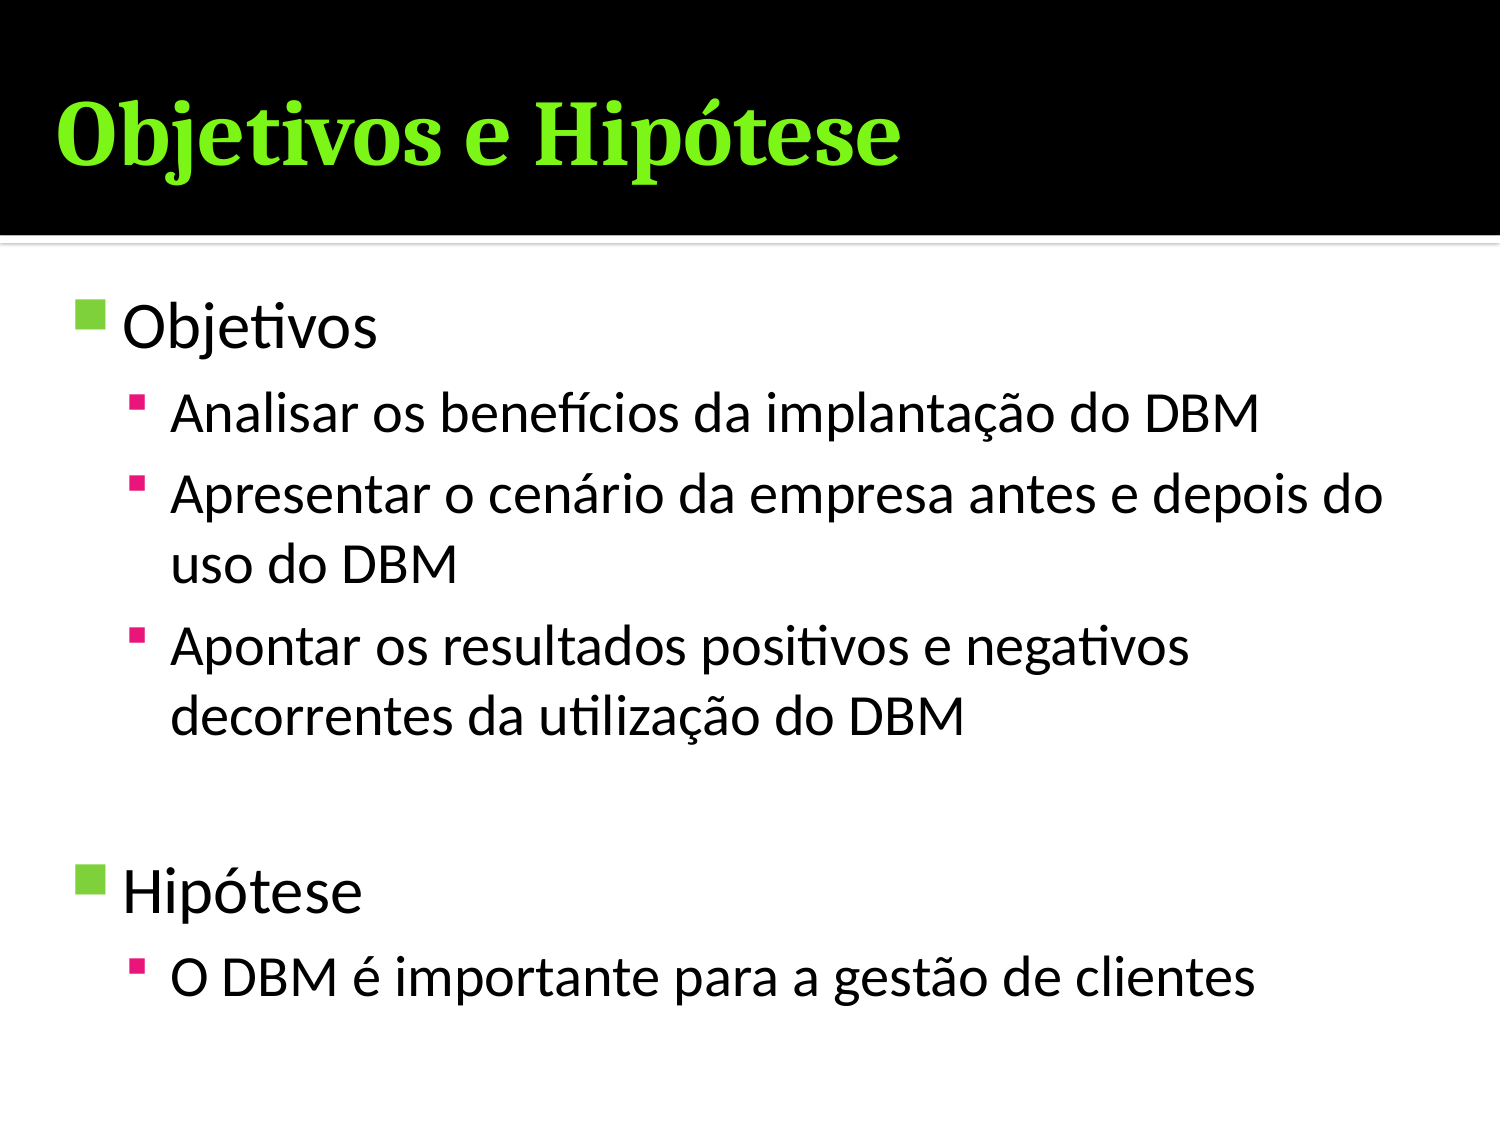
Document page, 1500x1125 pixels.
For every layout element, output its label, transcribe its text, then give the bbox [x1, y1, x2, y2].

list Objetivos Analisar os benefícios da implantação do DBM Apresentar o cenário da empresa antes e depois do uso do DBM Apontar os resultados positivos e negativos decorrentes da utilização do DBM Hipótese O DBM é importante para a gestão de clientes [41, 267, 1459, 1094]
title Objetivos e Hipótese [41, 25, 1459, 231]
